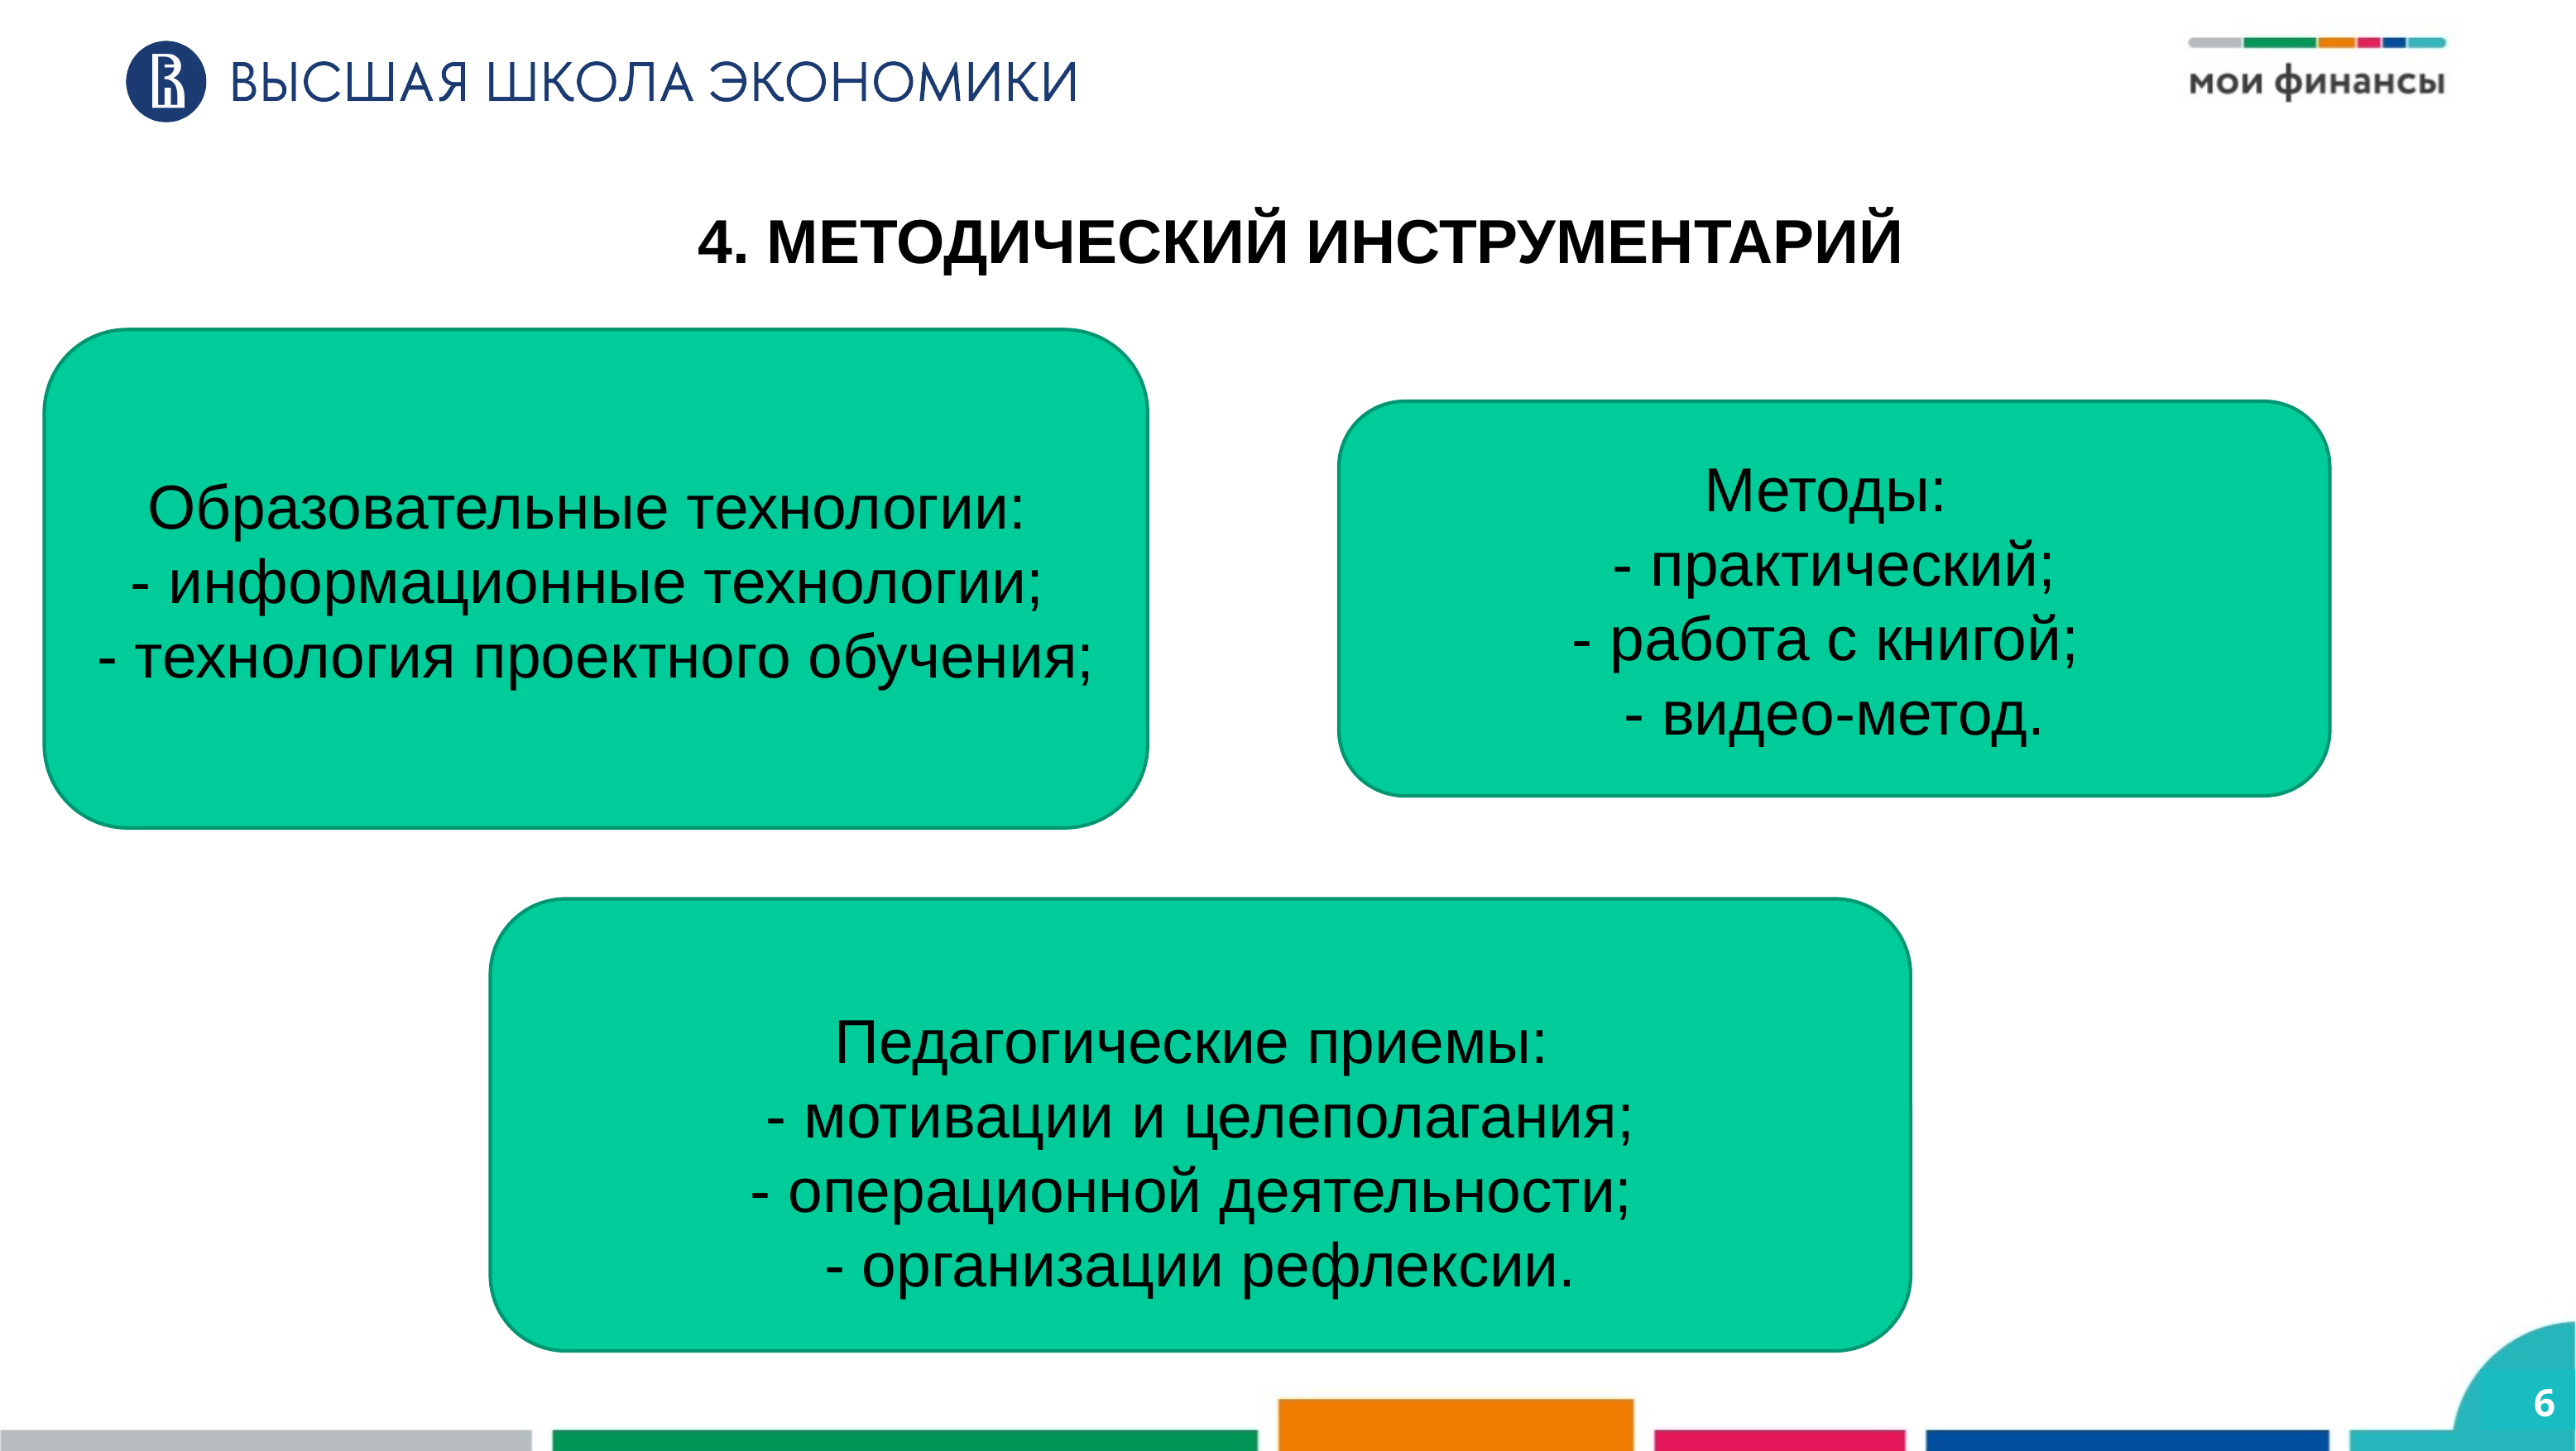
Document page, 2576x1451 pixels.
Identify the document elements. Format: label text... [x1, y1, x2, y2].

text_box Методы: - практический; - работа с книгой; - видео-метод. [1336, 399, 2332, 798]
text_box 6 [2480, 1368, 2576, 1430]
text_box Образовательные технологии: - информационные технологии; - технология проектного обучения; [42, 328, 1149, 830]
text_box 4. МЕТОДИЧЕСКИЙ ИНСТРУМЕНТАРИЙ [44, 192, 2576, 286]
picture [0, 0, 2576, 1451]
text_box Педагогические приемы: - мотивации и целеполагания; - операционной деятельности; - организации рефлексии. [488, 897, 1913, 1353]
